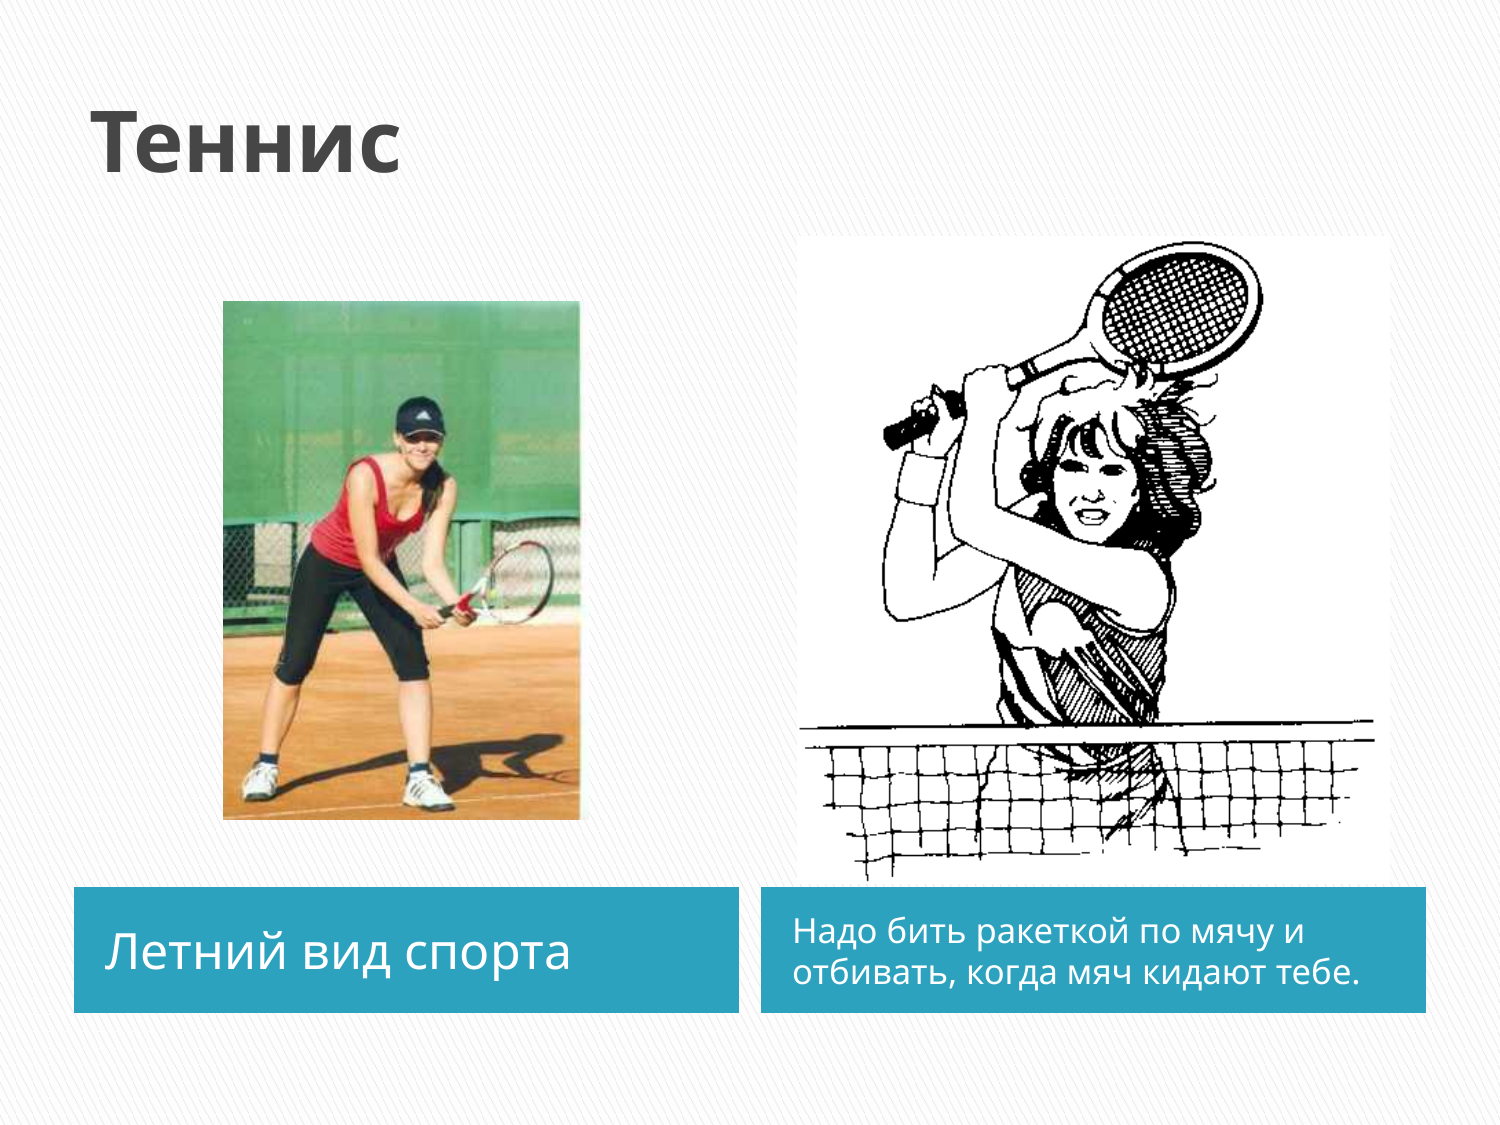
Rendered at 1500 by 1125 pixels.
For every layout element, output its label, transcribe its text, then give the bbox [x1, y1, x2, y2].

title Теннис [75, 44, 1425, 233]
list Надо бить ракеткой по мячу и отбивать, когда мяч кидают тебе. [761, 887, 1426, 1013]
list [796, 236, 1391, 884]
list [223, 300, 590, 820]
list Летний вид спорта [74, 887, 739, 1013]
